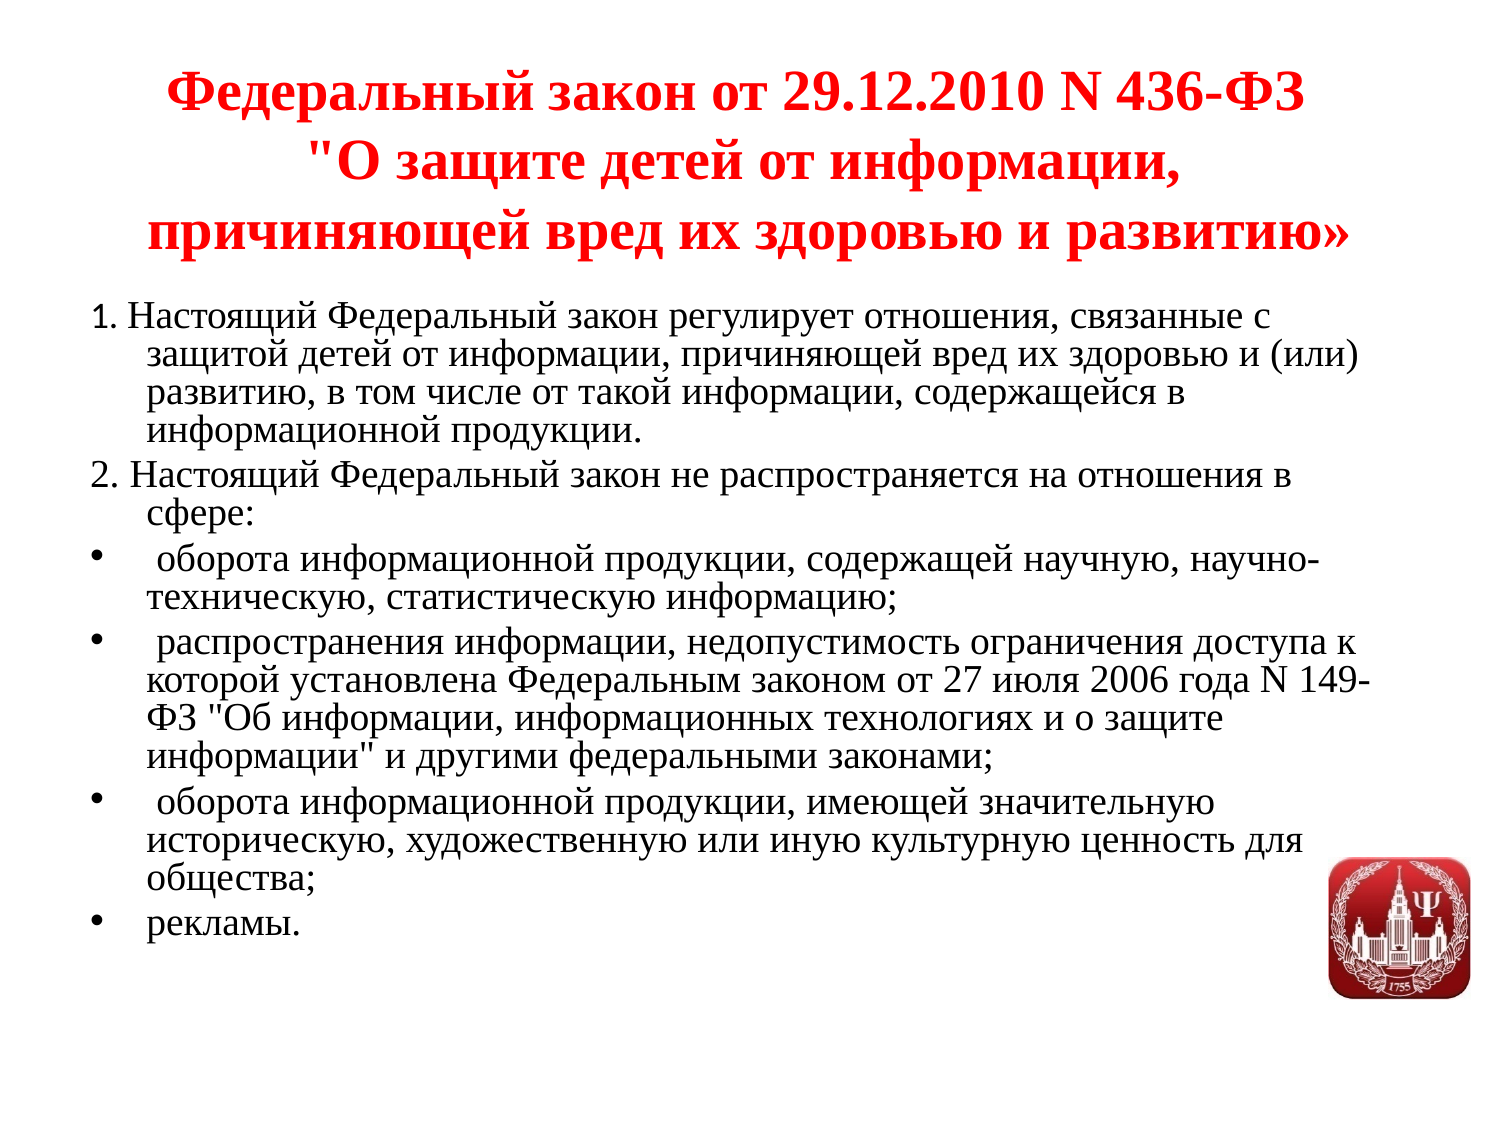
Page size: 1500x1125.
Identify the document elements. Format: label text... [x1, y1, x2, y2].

list 1. Настоящий Федеральный закон регулирует отношения, связанные с защитой детей от информации, причиняющей вред их здоровью и (или) развитию, в том числе от такой информации, содержащейся в информационной продукции. 2. Настоящий Федеральный закон не распространяется на отношения в сфере: оборота информационной продукции, содержащей научную, научно-техническую, статистическую информацию; распространения информации, недопустимость ограничения доступа к которой установлена Федеральным законом от 27 июля 2006 года N 149-ФЗ "Об информации, информационных технологиях и о защите информации" и другими федеральными законами; оборота информационной продукции, имеющей значительную историческую, художественную или иную культурную ценность для общества; рекламы. [75, 290, 1425, 1005]
title Федеральный закон от 29.12.2010 N 436-ФЗ "О защите детей от информации, причиняющей вред их здоровью и развитию» [75, 45, 1425, 290]
picture [1328, 857, 1471, 1001]
